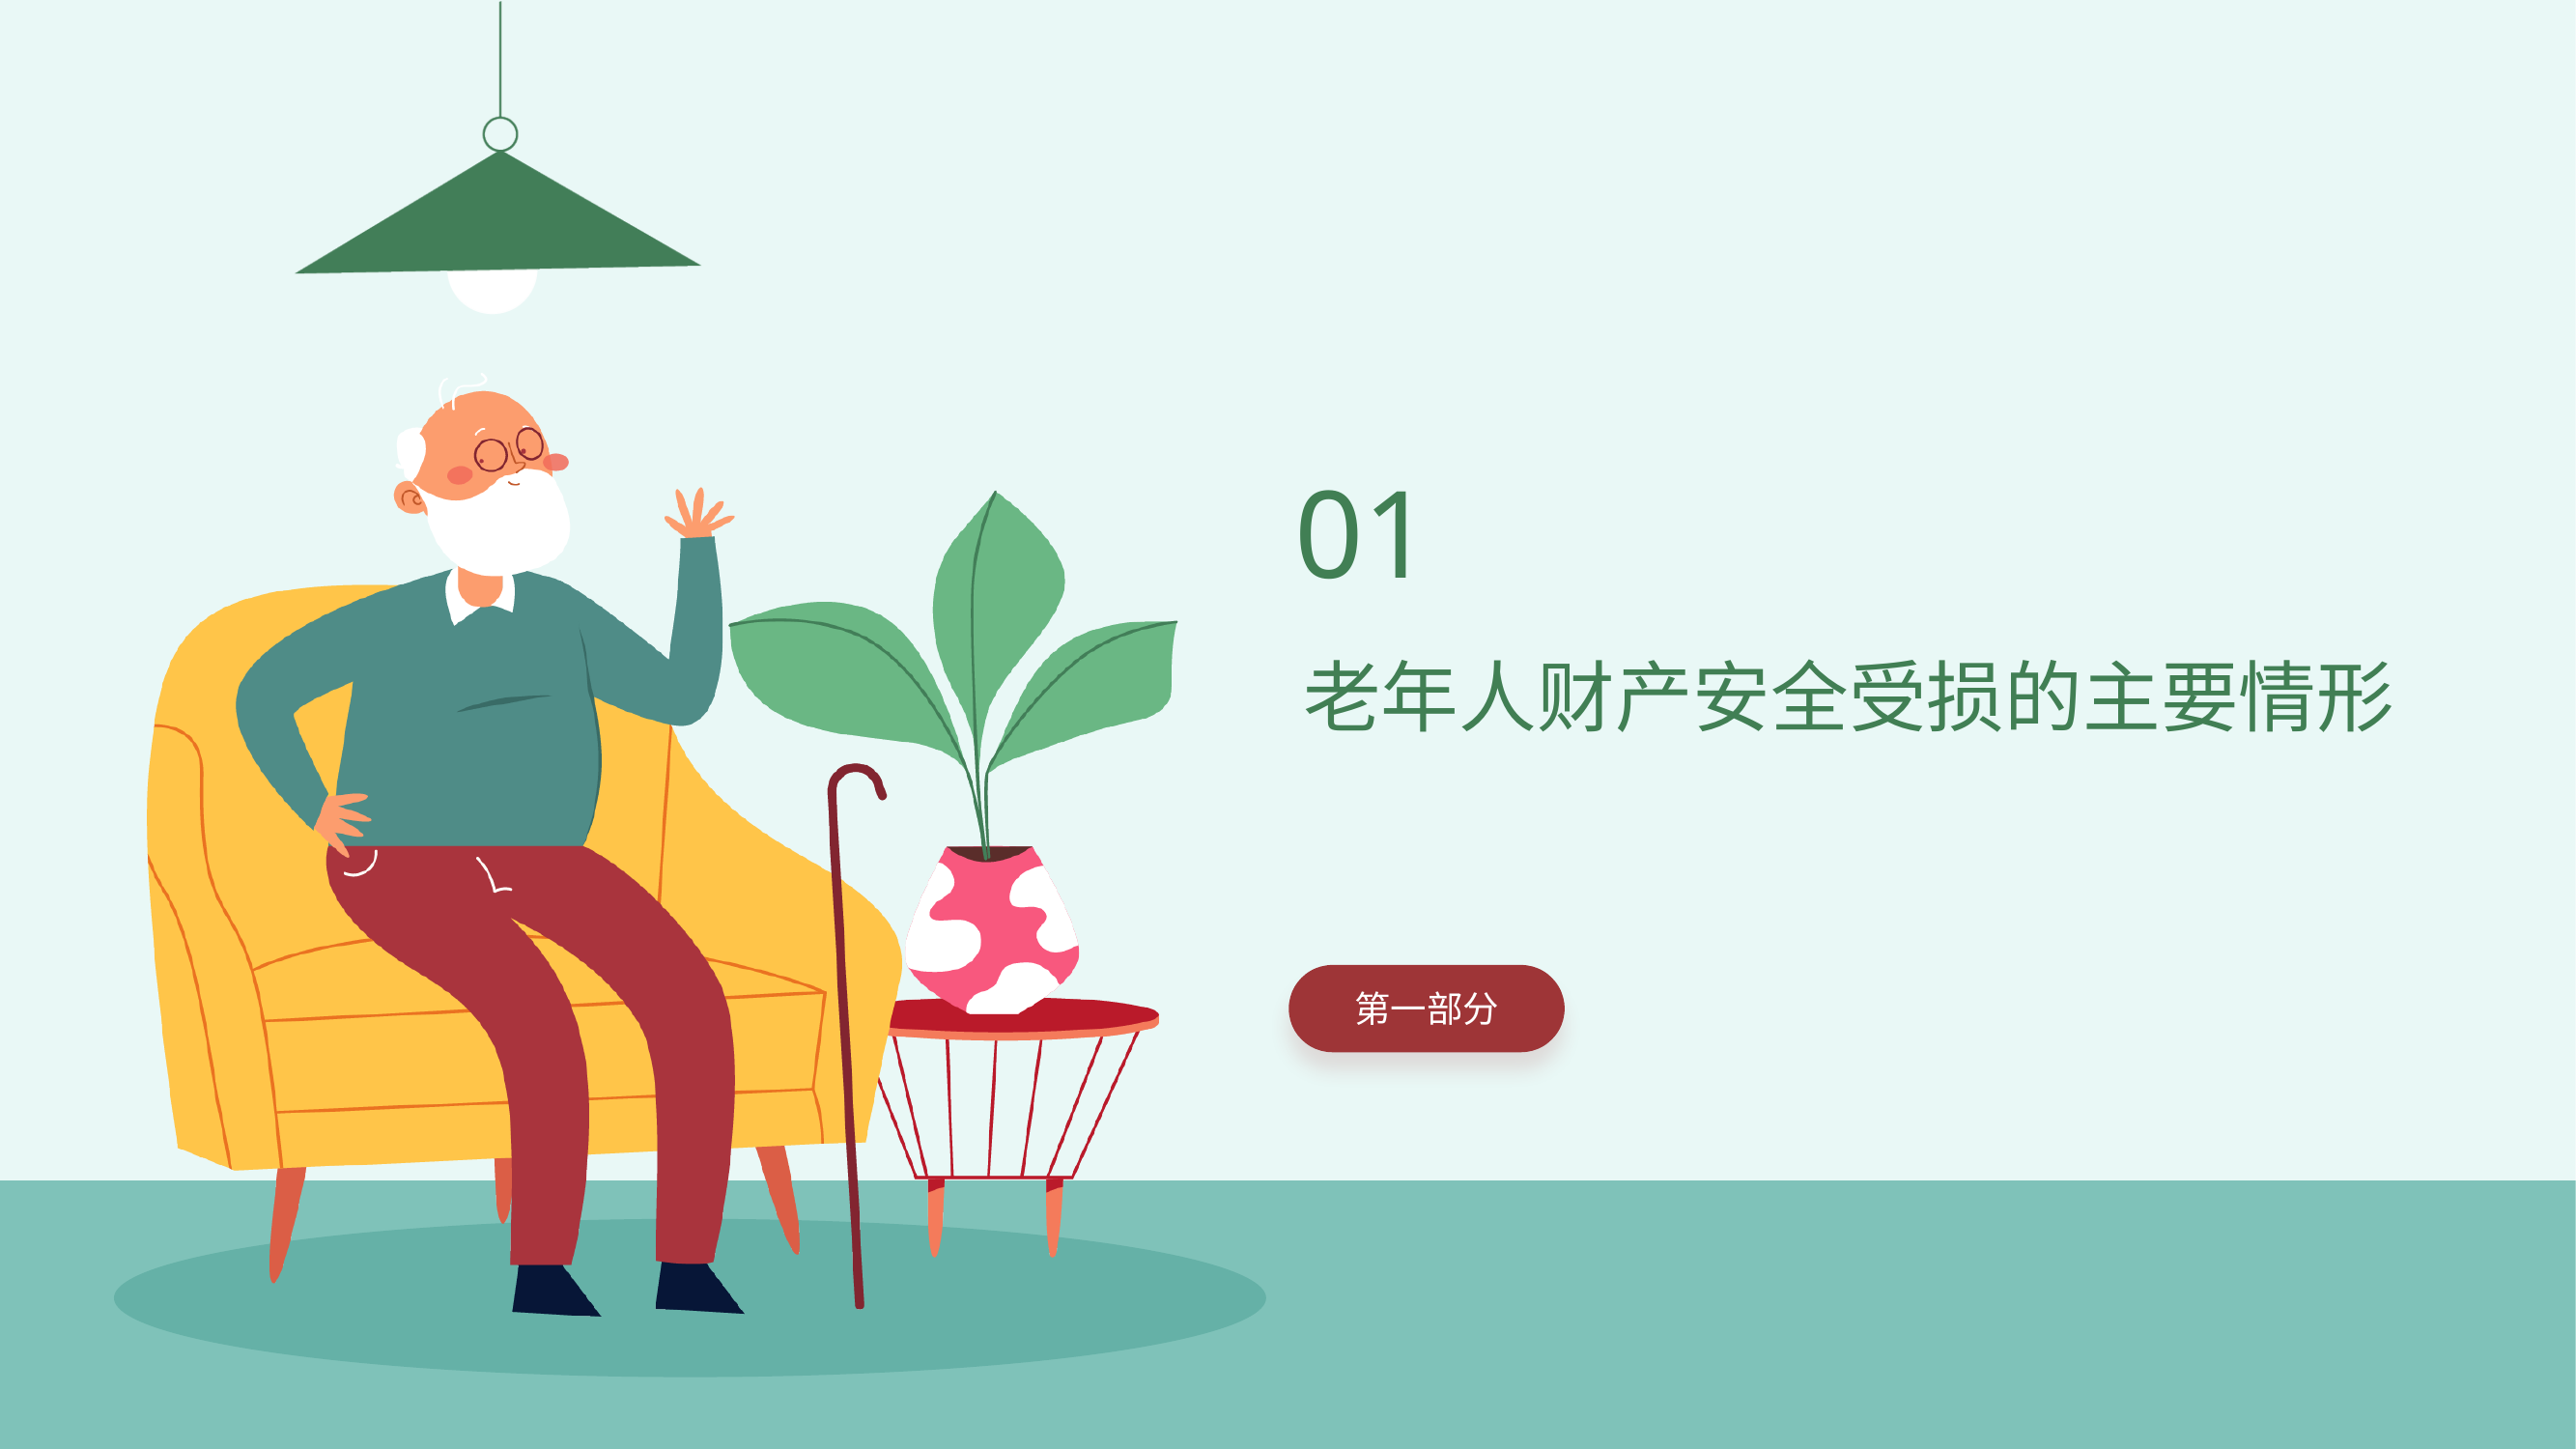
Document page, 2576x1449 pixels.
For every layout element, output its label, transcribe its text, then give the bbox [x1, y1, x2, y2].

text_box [1288, 628, 2534, 1053]
picture [294, 1, 702, 315]
picture [147, 372, 1178, 1317]
text_box 01 [1280, 450, 1448, 610]
